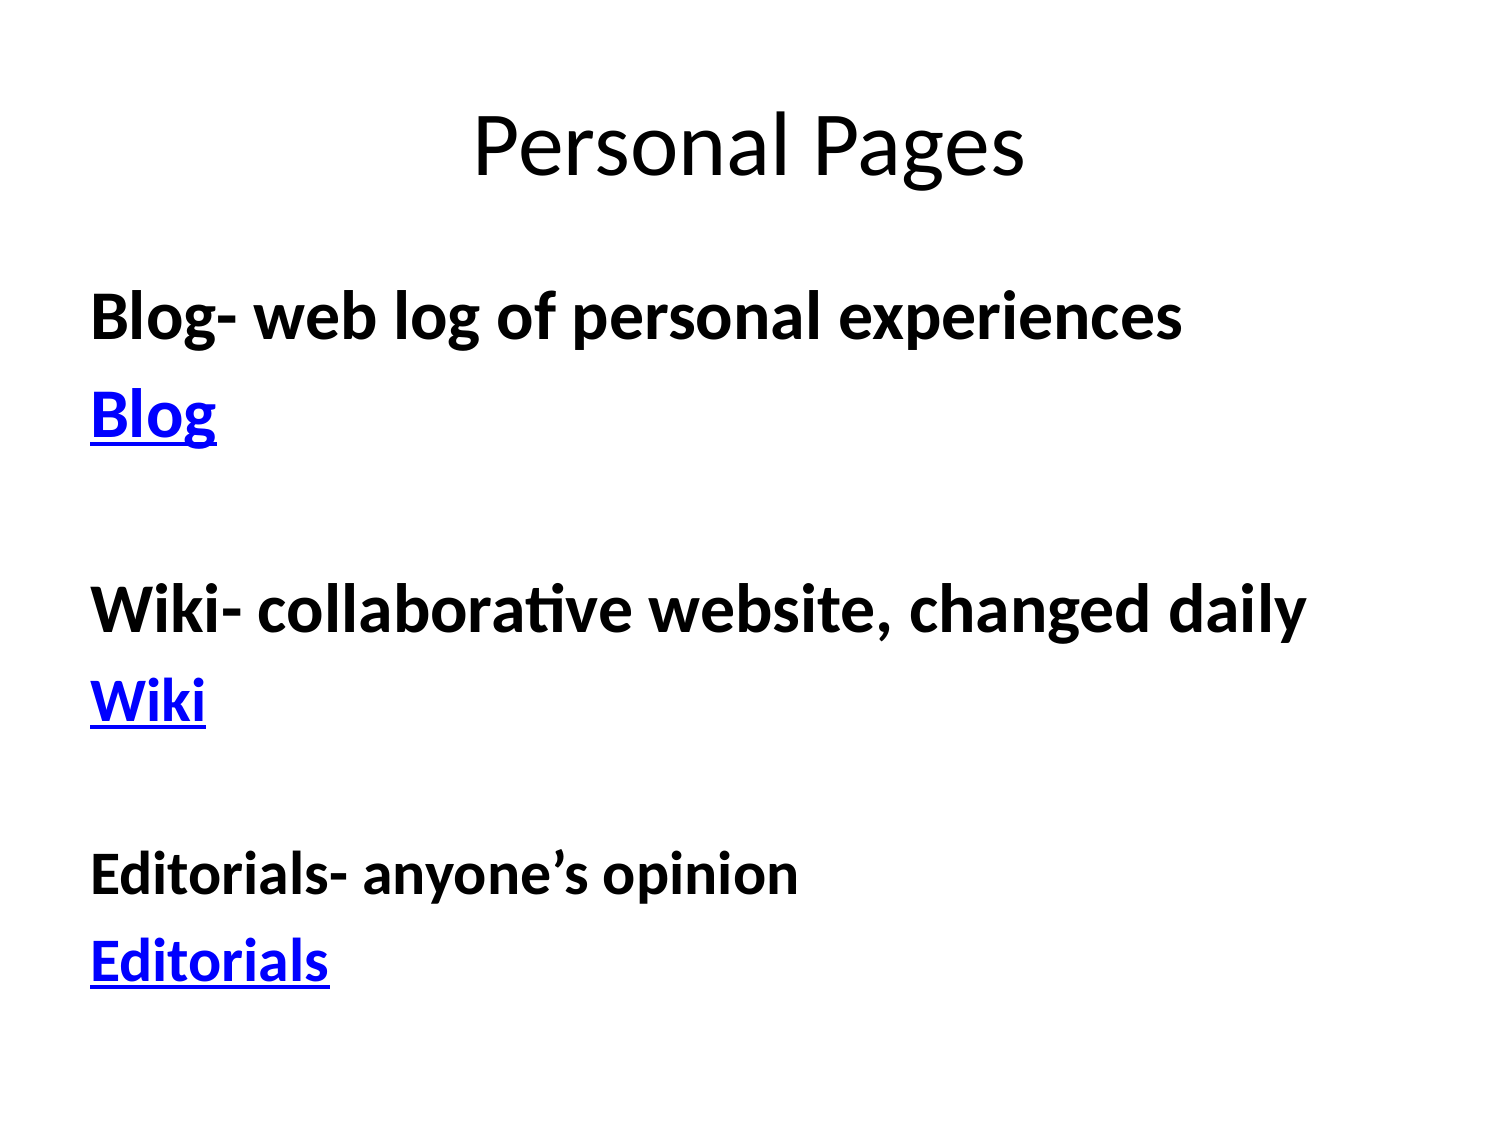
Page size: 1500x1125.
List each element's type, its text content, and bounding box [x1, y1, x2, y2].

list Blog- web log of personal experiences Blog Wiki- collaborative website, changed daily Wiki Editorials- anyone’s opinion Editorials [75, 262, 1425, 1005]
title Personal Pages [75, 45, 1425, 233]
